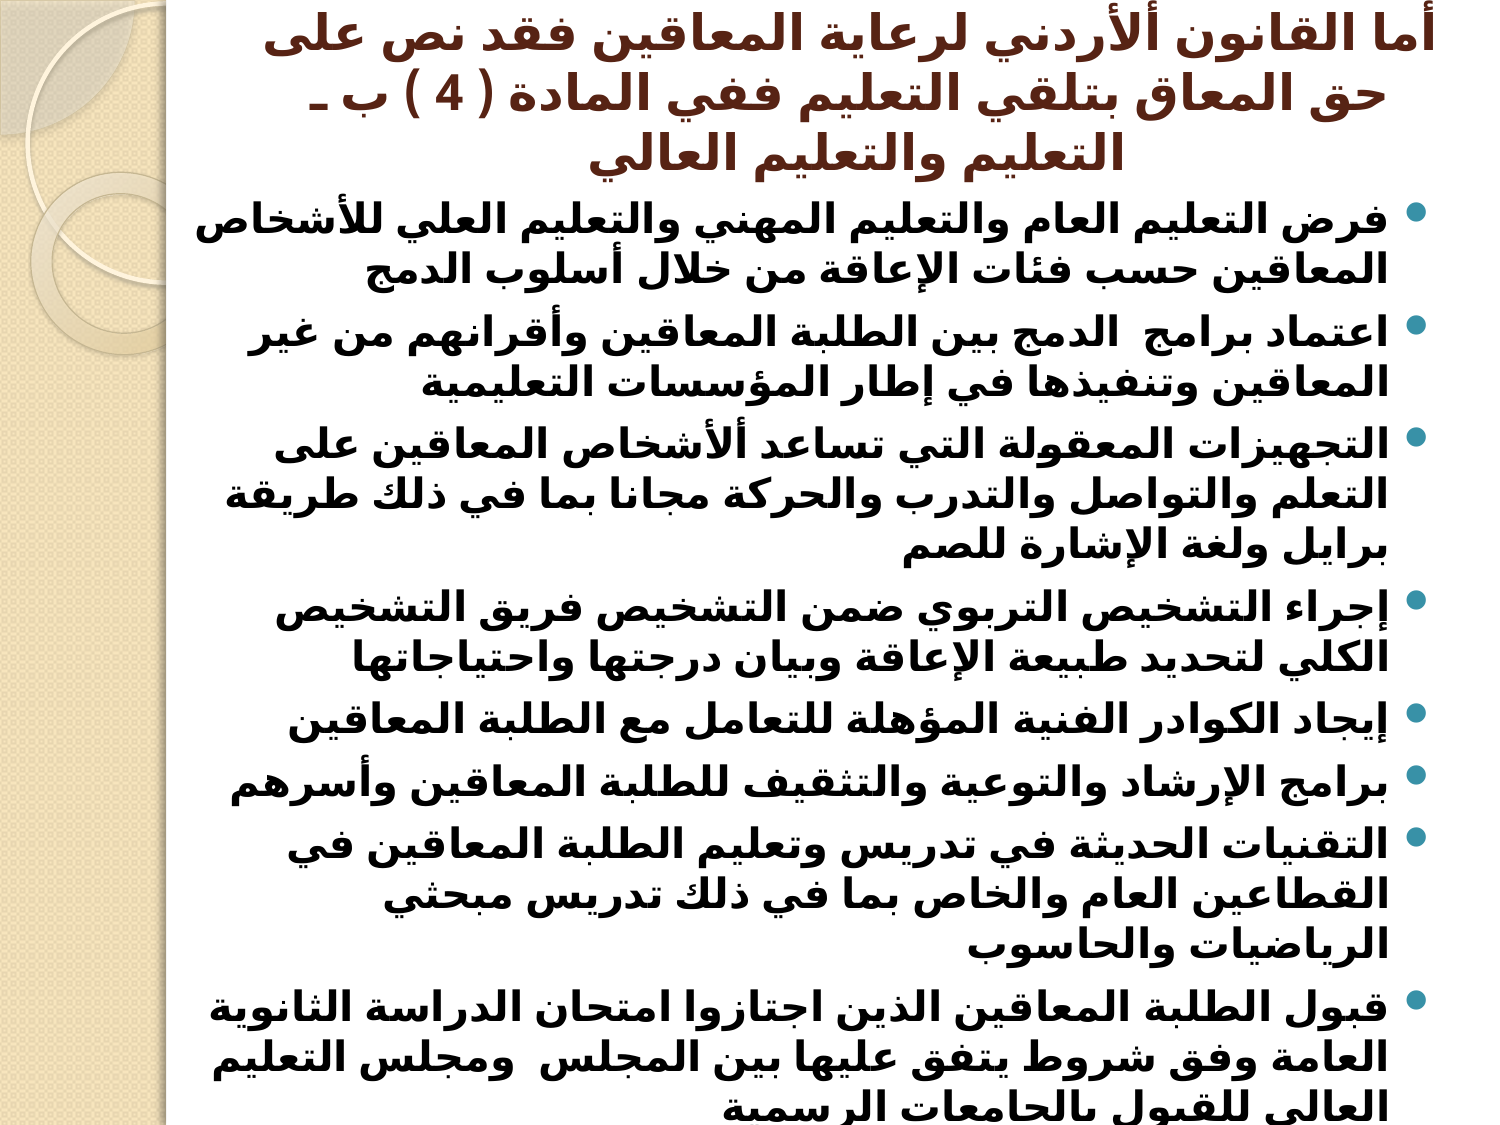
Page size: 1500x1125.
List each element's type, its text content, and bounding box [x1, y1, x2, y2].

list فرض التعليم العام والتعليم المهني والتعليم العلي للأشخاص المعاقين حسب فئات الإعاقة من خلال أسلوب الدمج اعتماد برامج الدمج بين الطلبة المعاقين وأقرانهم من غير المعاقين وتنفيذها في إطار المؤسسات التعليمية التجهيزات المعقولة التي تساعد ألأشخاص المعاقين على التعلم والتواصل والتدرب والحركة مجانا بما في ذلك طريقة برايل ولغة الإشارة للصم إجراء التشخيص التربوي ضمن التشخيص فريق التشخيص الكلي لتحديد طبيعة الإعاقة وبيان درجتها واحتياجاتها إيجاد الكوادر الفنية المؤهلة للتعامل مع الطلبة المعاقين برامج الإرشاد والتوعية والتثقيف للطلبة المعاقين وأسرهم التقنيات الحديثة في تدريس وتعليم الطلبة المعاقين في القطاعين العام والخاص بما في ذلك تدريس مبحثي الرياضيات والحاسوب قبول الطلبة المعاقين الذين اجتازوا امتحان الدراسة الثانوية العامة وفق شروط يتفق عليها بين المجلس ومجلس التعليم العالي للقبول بالجامعات الرسمية [171, 184, 1466, 1025]
title أما القانون ألأردني لرعاية المعاقين فقد نص على حق المعاق بتلقي التعليم ففي المادة ( 4 ) ب ـ التعليم والتعليم العالي [235, 45, 1466, 184]
